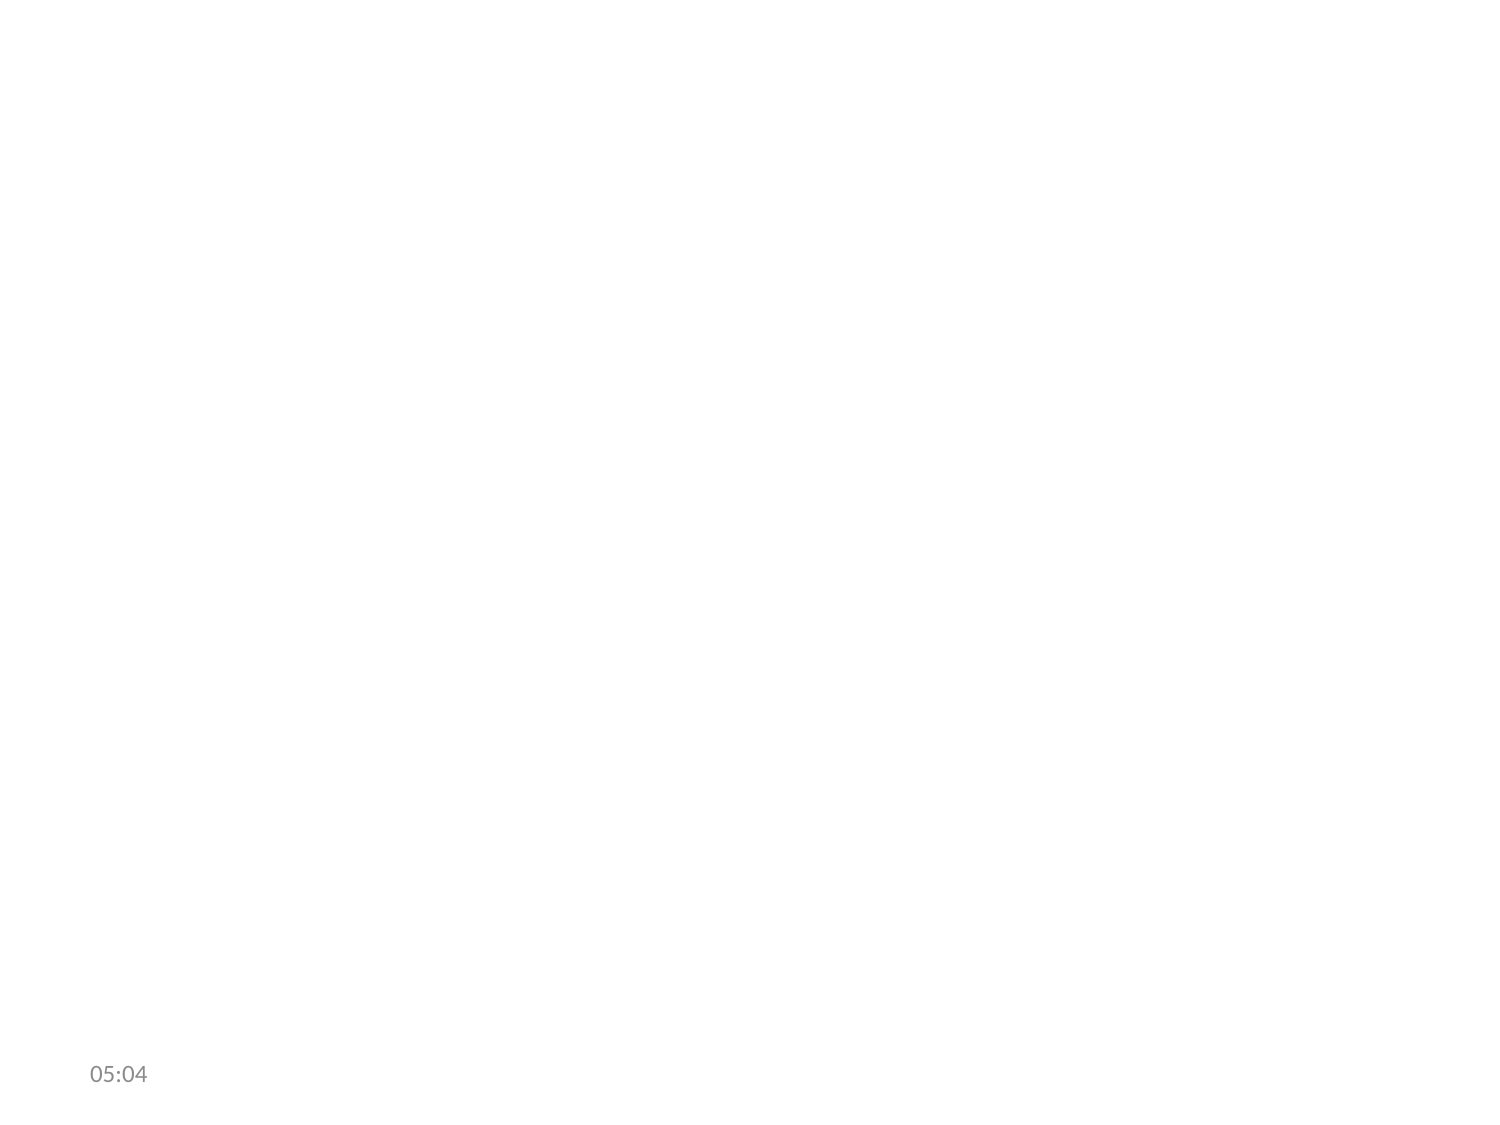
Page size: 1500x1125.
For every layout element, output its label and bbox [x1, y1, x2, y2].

slide_number [75, 1042, 425, 1103]
